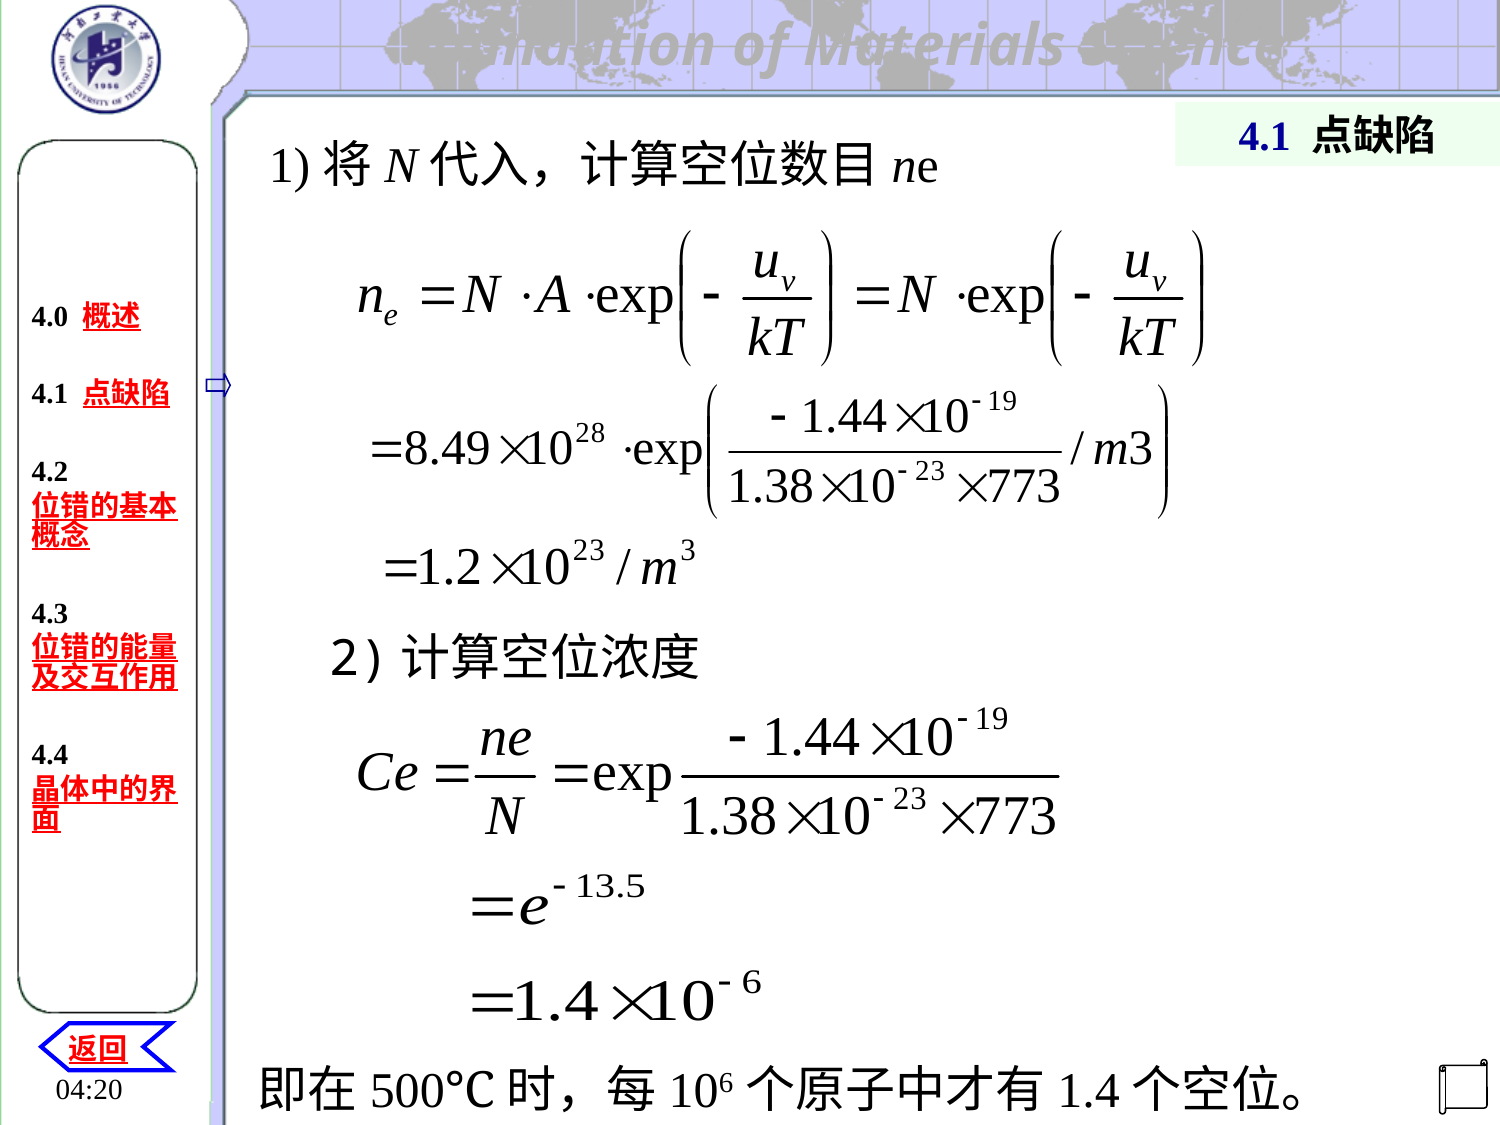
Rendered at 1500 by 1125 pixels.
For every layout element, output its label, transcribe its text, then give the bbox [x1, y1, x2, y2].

text_box 4.0 概述 4.1 点缺陷 4.2 位错的基本概念 4.3 位错的能量及交互作用 4.4晶体中的界面 [16, 219, 195, 797]
text_box 4.1 点缺陷 [1175, 101, 1500, 166]
picture [0, 0, 1500, 1125]
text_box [359, 373, 1182, 531]
text_box [206, 373, 231, 397]
text_box [1439, 1059, 1488, 1114]
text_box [454, 857, 774, 1036]
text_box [40, 1022, 172, 1074]
text_box 2)计算空位浓度 [314, 618, 716, 693]
text_box 1)将N代入，计算空位数目ne [253, 125, 954, 201]
text_box 即在500℃时，每106个原子中才有1.4个空位。 [243, 1049, 1347, 1125]
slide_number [40, 1062, 204, 1125]
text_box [348, 219, 1220, 377]
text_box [348, 692, 1069, 847]
footer 机电工程学院 [1347, 1058, 1497, 1125]
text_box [371, 526, 704, 599]
